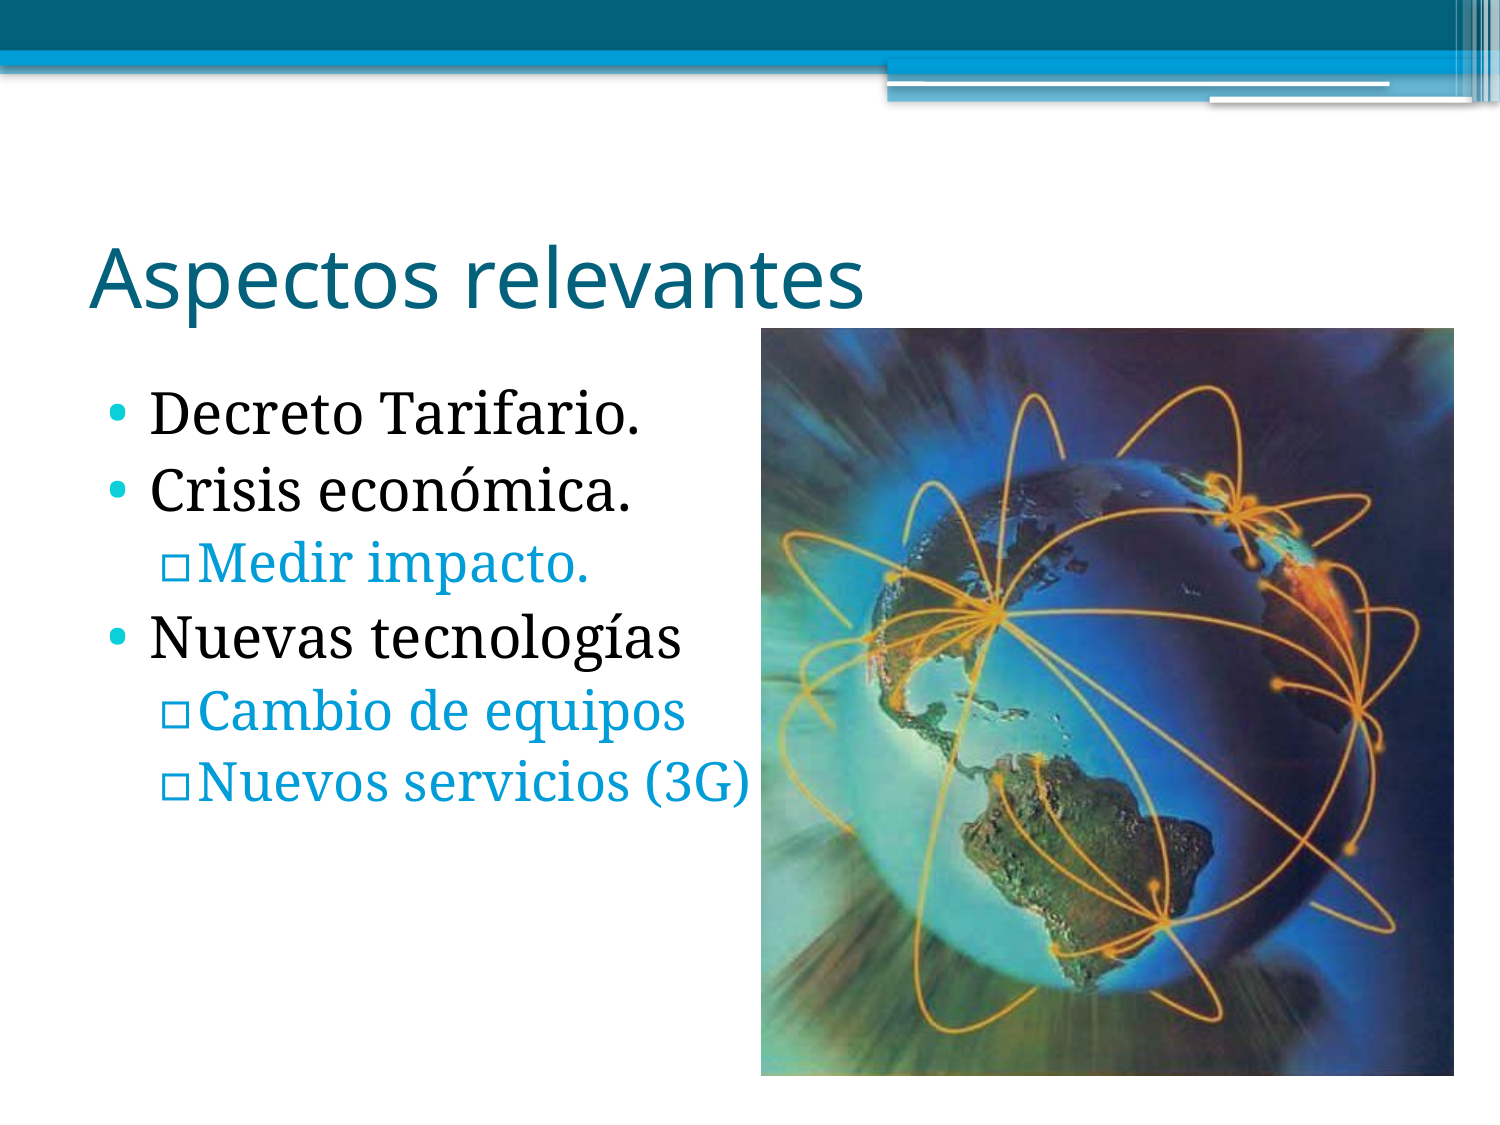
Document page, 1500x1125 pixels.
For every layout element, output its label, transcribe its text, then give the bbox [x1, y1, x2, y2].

picture [761, 327, 1454, 1076]
list Decreto Tarifario. Crisis económica. Medir impacto. Nuevas tecnologías Cambio de equipos Nuevos servicios (3G) [75, 368, 755, 1079]
title Aspectos relevantes [75, 187, 1425, 363]
